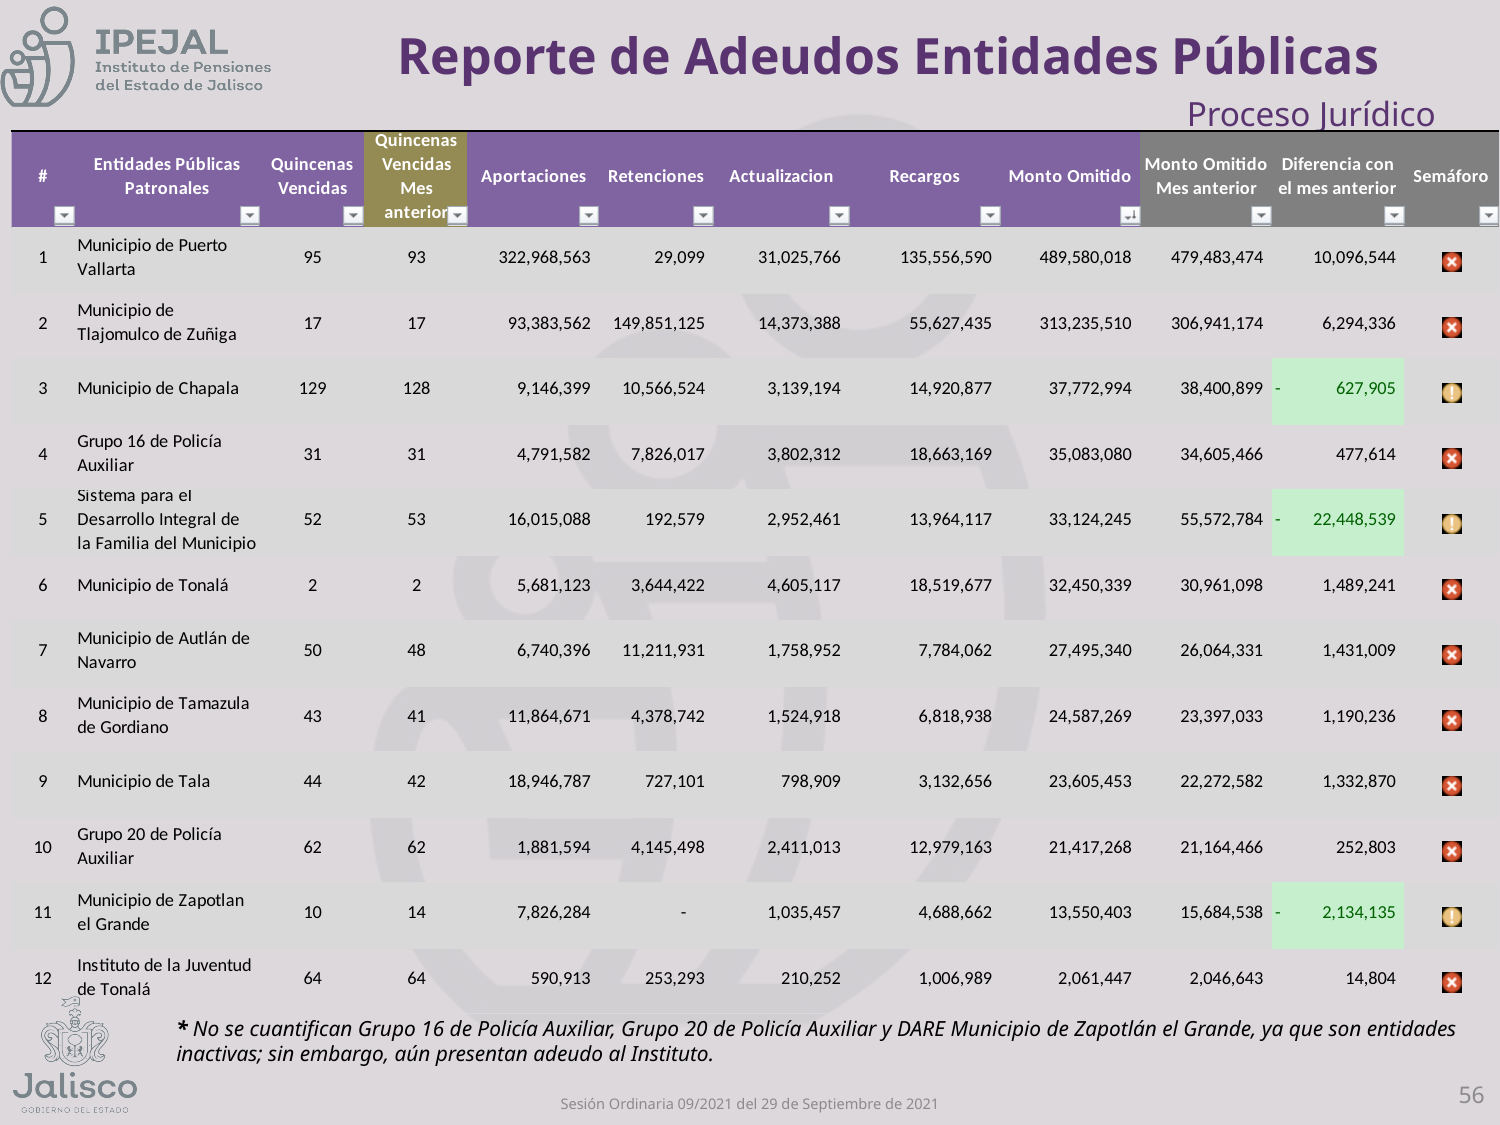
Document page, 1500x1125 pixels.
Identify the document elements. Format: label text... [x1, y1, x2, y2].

footer Sesión Ordinaria 09/2021 del 29 de Septiembre de 2021 [472, 1074, 1028, 1125]
picture [0, 129, 1500, 1125]
text_box Reporte de Adeudos Entidades Públicas [277, 23, 1500, 129]
slide_number 56 [1411, 1066, 1500, 1125]
picture [0, 6, 271, 107]
text_box * No se cuantifican Grupo 16 de Policía Auxiliar, Grupo 20 de Policía Auxiliar y DARE Municipio de Zapotlán el Grande, ya que son entidades inactivas; sin embargo, aún presentan adeudo al Instituto. [161, 1027, 1490, 1074]
text_box Proceso Jurídico [1172, 86, 1452, 128]
